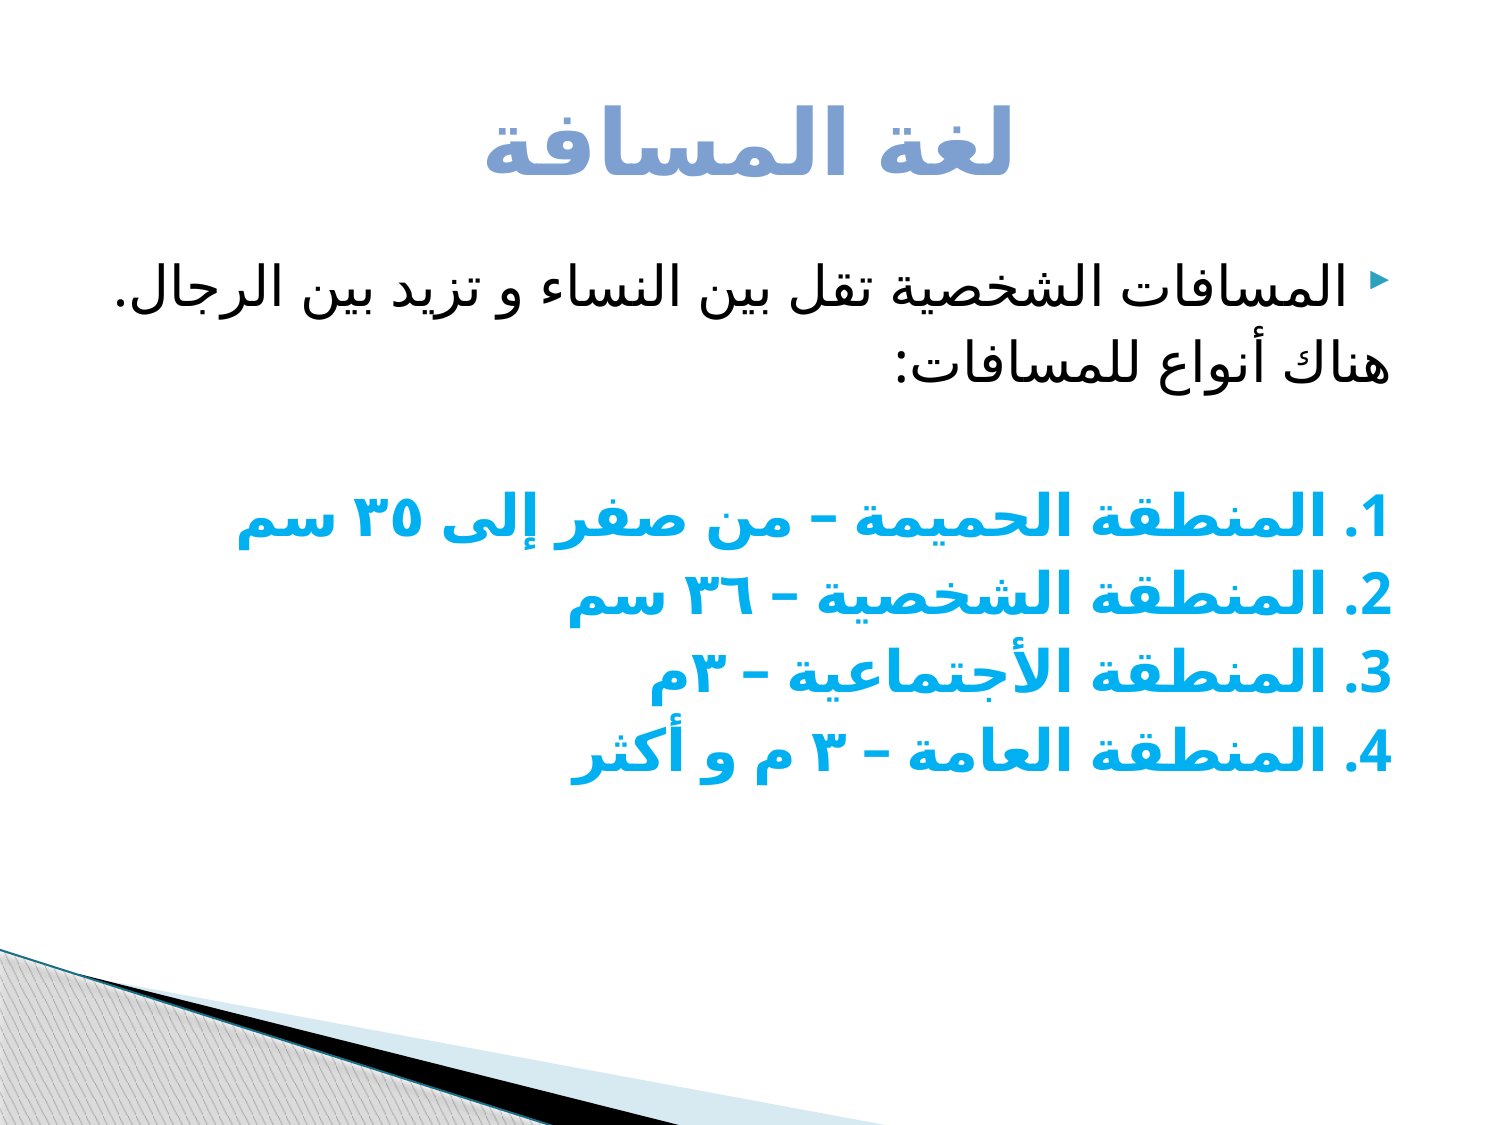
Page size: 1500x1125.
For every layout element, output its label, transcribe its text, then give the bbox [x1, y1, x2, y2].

list المسافات الشخصية تقل بين النساء و تزيد بين الرجال. هناك أنواع للمسافات: 1. المنطقة الحميمة – من صفر إلى ٣٥ سم 2. المنطقة الشخصية – ٣٦ سم 3. المنطقة الأجتماعية – ٣م 4. المنطقة العامة – ٣ م و أكثر [75, 243, 1425, 986]
title لغة المسافة [75, 45, 1425, 233]
